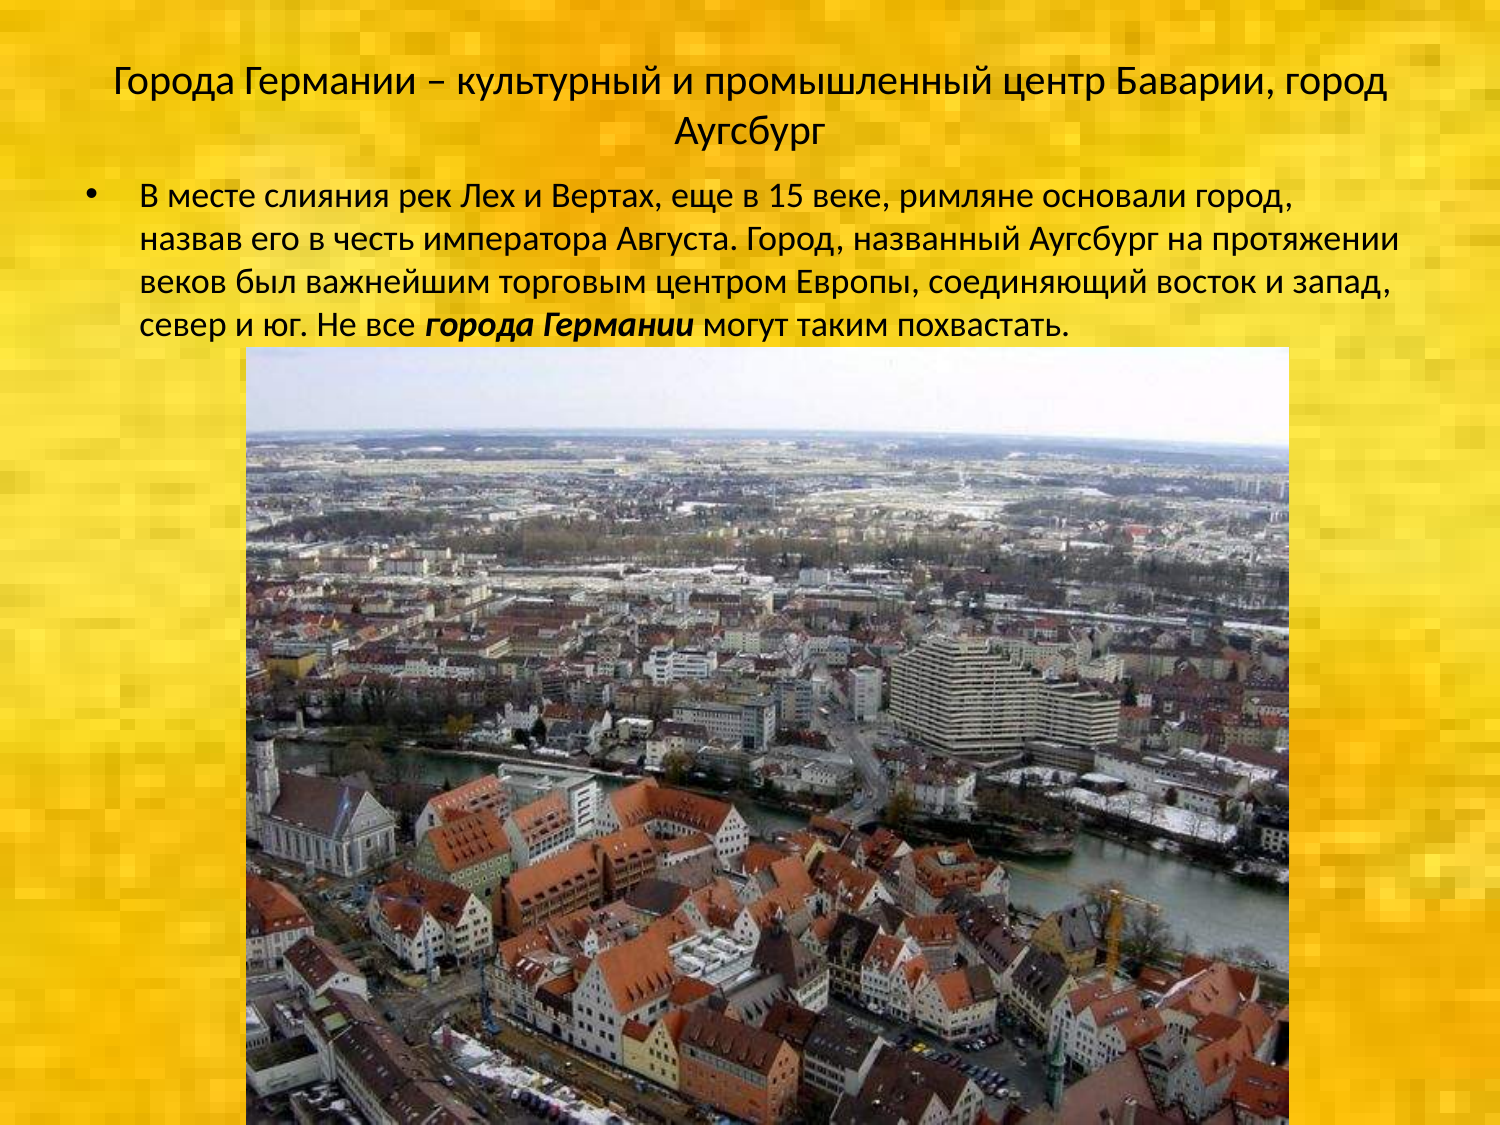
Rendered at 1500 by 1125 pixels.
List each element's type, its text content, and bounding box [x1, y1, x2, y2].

list В месте слияния рек Лех и Вертах, еще в 15 веке, римляне основали город, назвав его в честь императора Августа. Город, названный Аугсбург на протяжении веков был важнейшим торговым центром Европы, соединяющий восток и запад, север и юг. Не все города Германии могут таким похвастать. [70, 164, 1421, 352]
picture [0, 0, 1500, 1125]
title Города Германии – культурный и промышленный центр Баварии, город Аугсбург [75, 45, 1425, 233]
